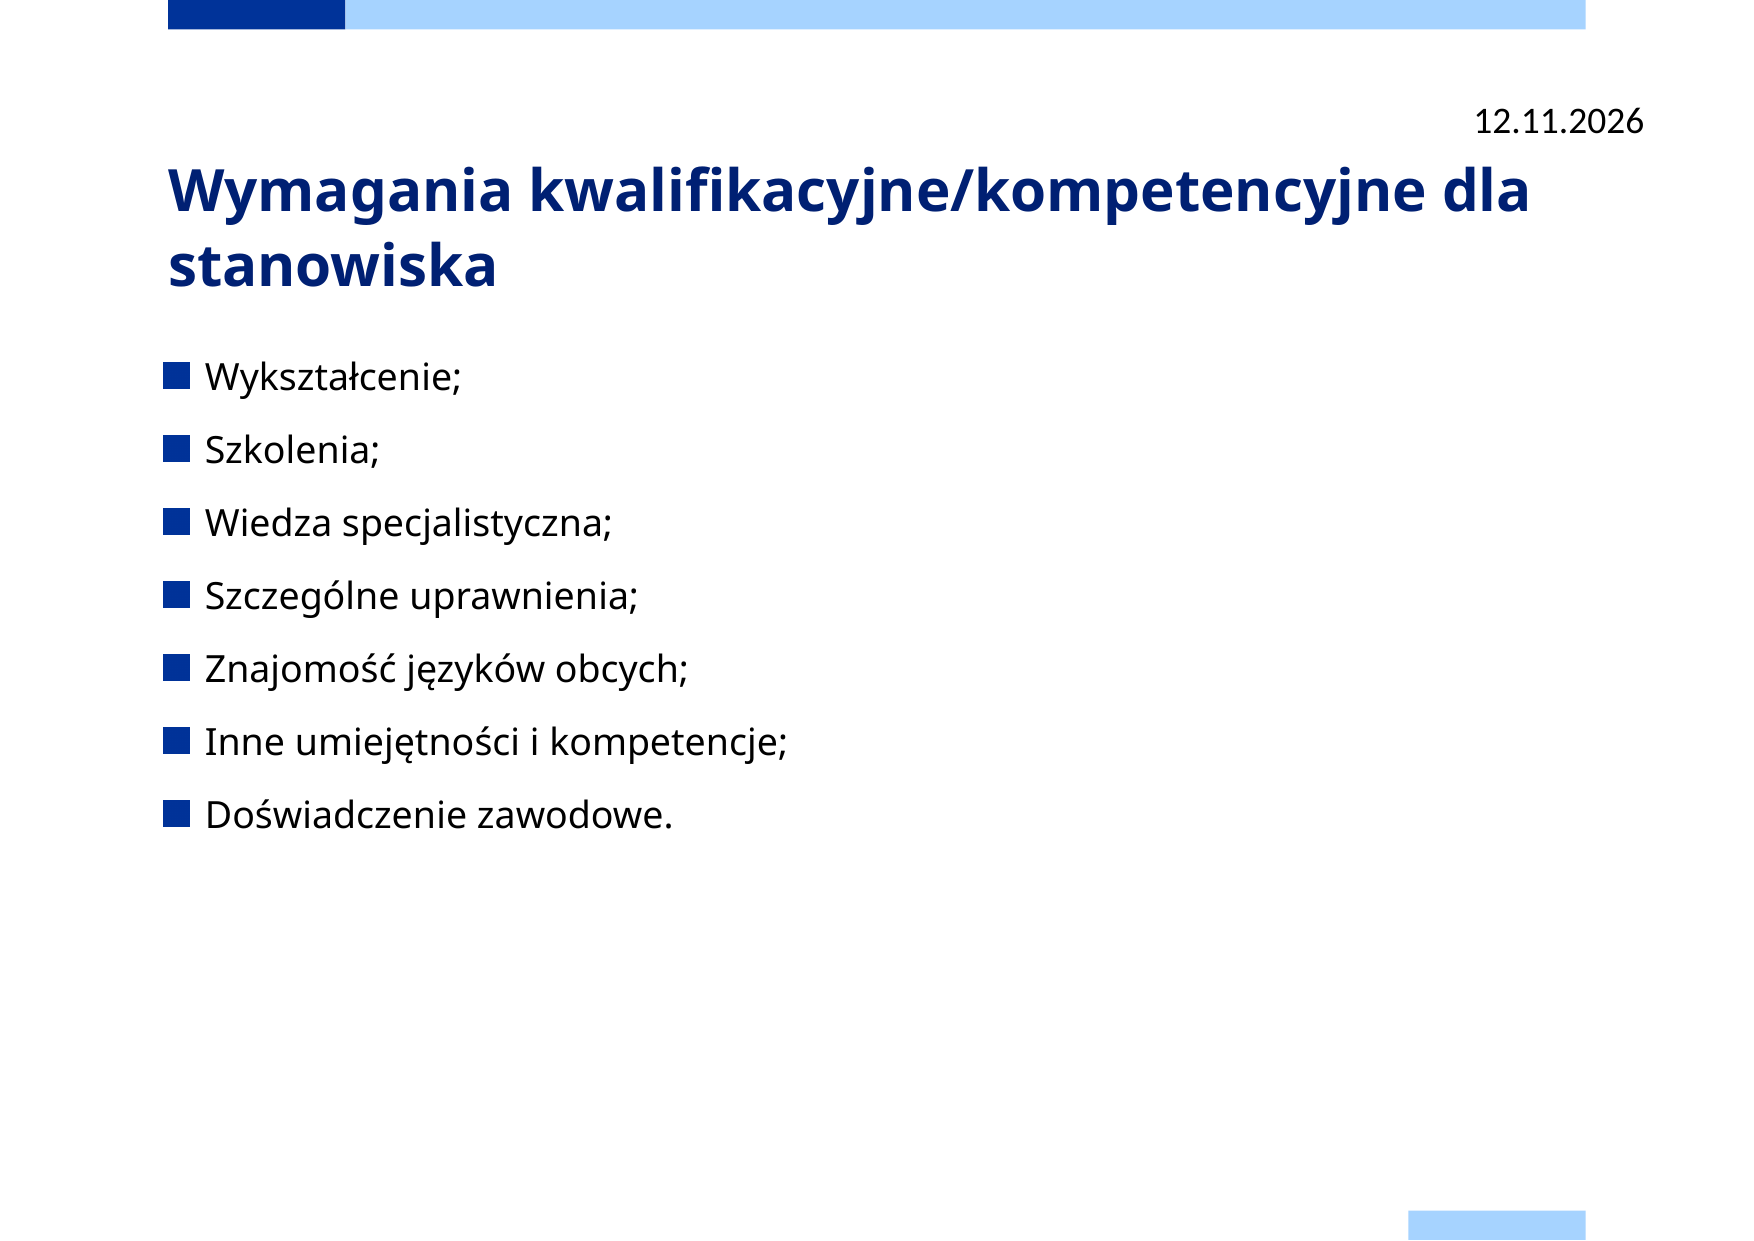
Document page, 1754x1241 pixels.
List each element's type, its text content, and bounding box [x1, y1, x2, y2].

picture [163, 581, 190, 608]
title Wymagania kwalifikacyjne/kompetencyjne dla stanowiska [168, 147, 1586, 325]
list Wykształcenie; Szkolenia; Wiedza specjalistyczna; Szczególne uprawnienia; Znajomość języków obcych; Inne umiejętności i kompetencje; Doświadczenie zawodowe. [163, 348, 1581, 1117]
picture [163, 654, 190, 681]
picture [163, 800, 190, 827]
picture [163, 435, 190, 462]
picture [163, 508, 190, 535]
picture [163, 727, 190, 754]
picture [163, 362, 190, 389]
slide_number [1458, 88, 1754, 149]
